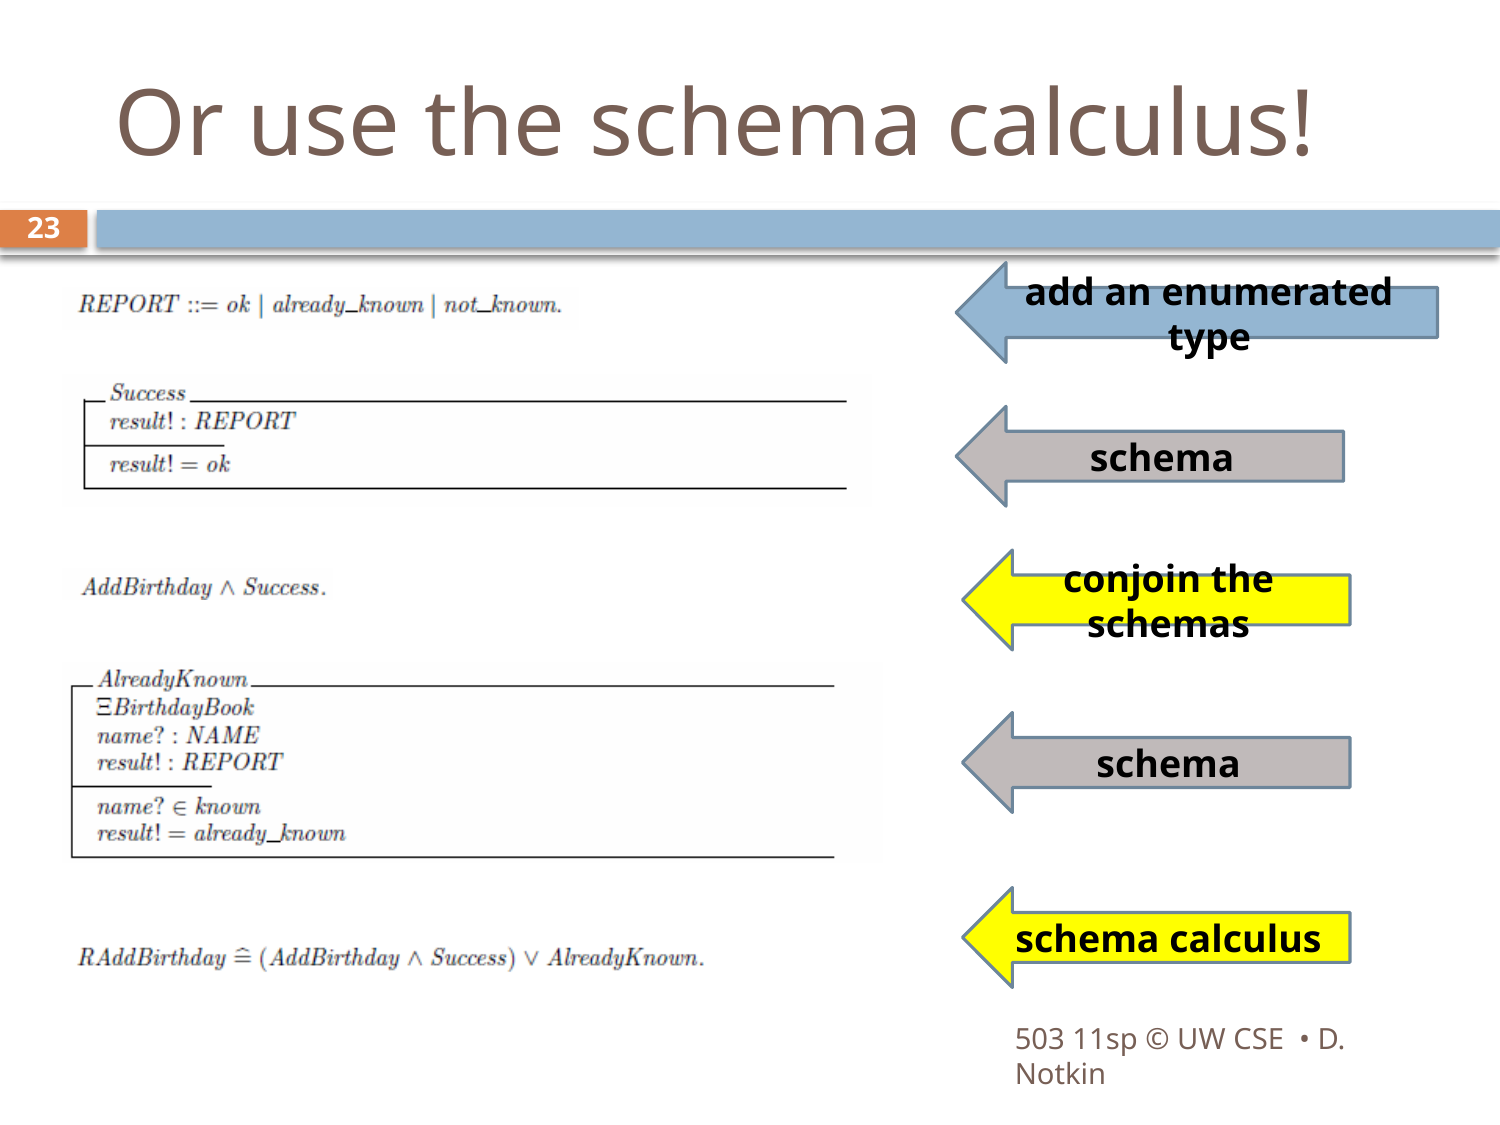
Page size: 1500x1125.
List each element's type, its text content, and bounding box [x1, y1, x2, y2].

picture [62, 374, 873, 507]
picture [62, 568, 334, 601]
slide_number 23 [0, 208, 88, 249]
text_box schema [961, 711, 1352, 814]
picture [62, 937, 724, 980]
picture [62, 287, 579, 330]
text_box schema [954, 404, 1346, 508]
picture [62, 662, 884, 863]
text_box conjoin the schemas [961, 548, 1352, 652]
text_box schema calculus [961, 886, 1352, 989]
text_box add an enumerated type [954, 261, 1440, 364]
title Or use the schema calculus! [99, 37, 1438, 200]
slide_number 503 11sp © UW CSE • D. Notkin [999, 1025, 1438, 1085]
